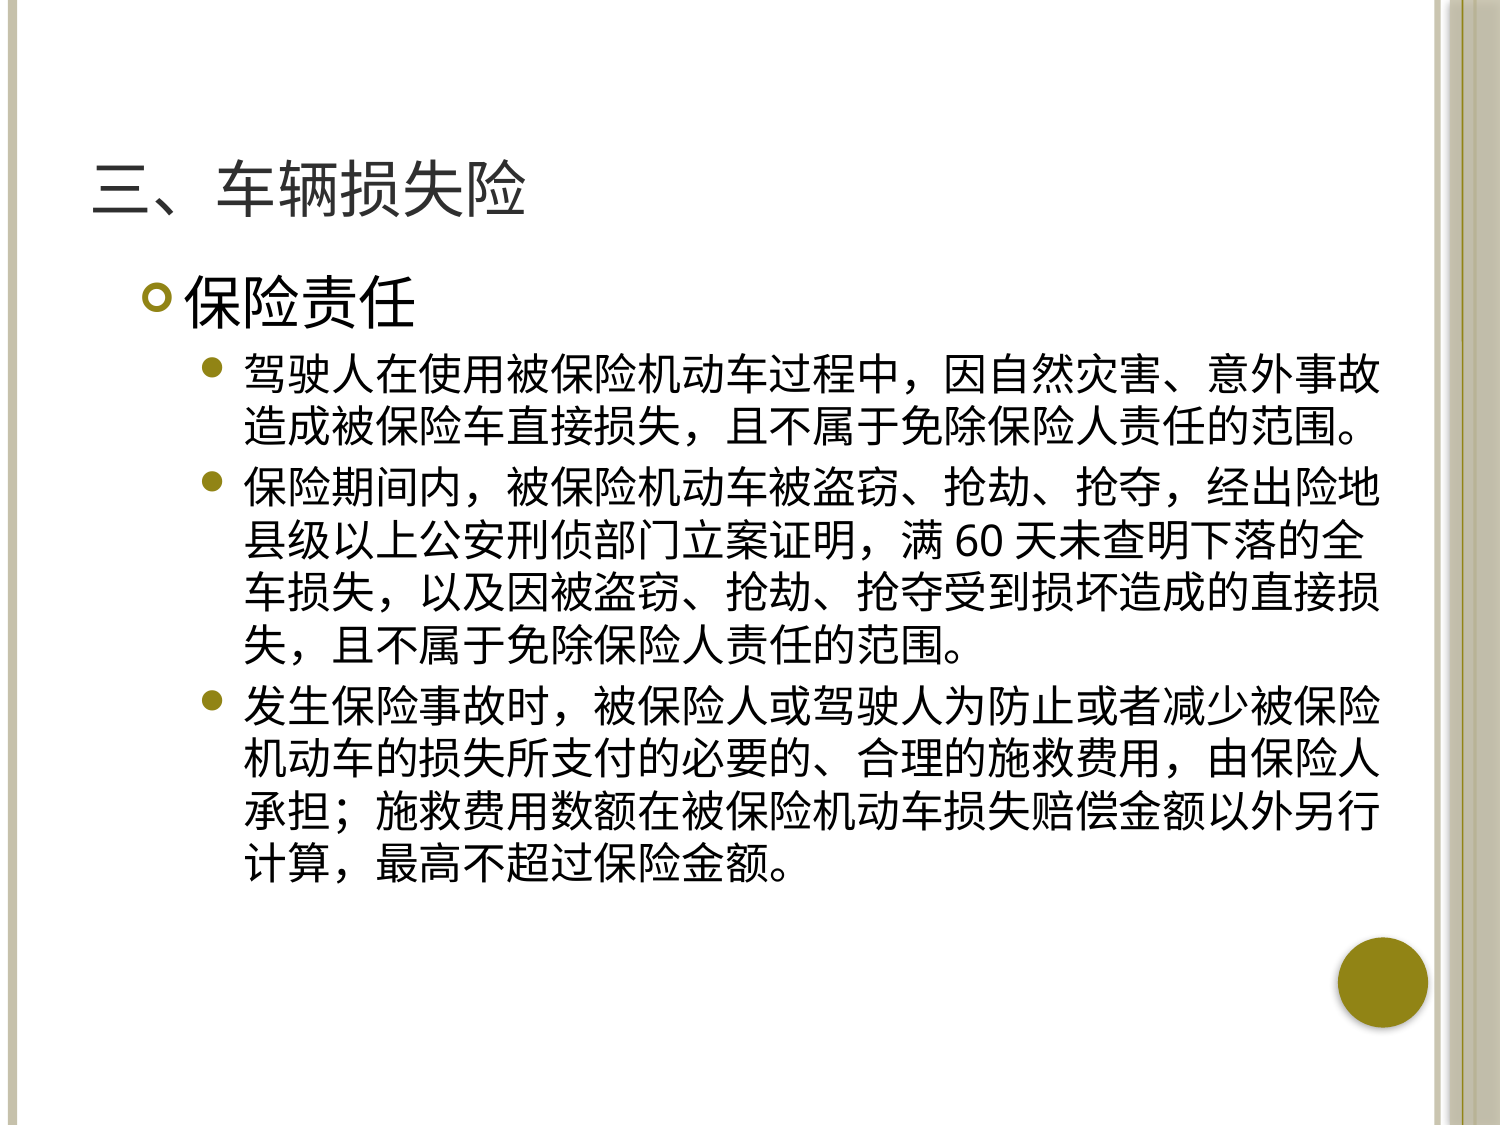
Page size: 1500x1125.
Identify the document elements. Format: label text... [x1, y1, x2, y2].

title 三、车辆损失险 [75, 45, 1300, 233]
list 保险责任 驾驶人在使用被保险机动车过程中，因自然灾害、意外事故造成被保险车直接损失，且不属于免除保险人责任的范围。 保险期间内，被保险机动车被盗窃、抢劫、抢夺，经出险地县级以上公安刑侦部门立案证明，满60天未查明下落的全车损失，以及因被盗窃、抢劫、抢夺受到损坏造成的直接损失，且不属于免除保险人责任的范围。 发生保险事故时，被保险人或驾驶人为防止或者减少被保险机动车的损失所支付的必要的、合理的施救费用，由保险人承担；施救费用数额在被保险机动车损失赔偿金额以外另行计算，最高不超过保险金额。 [123, 266, 1400, 1036]
